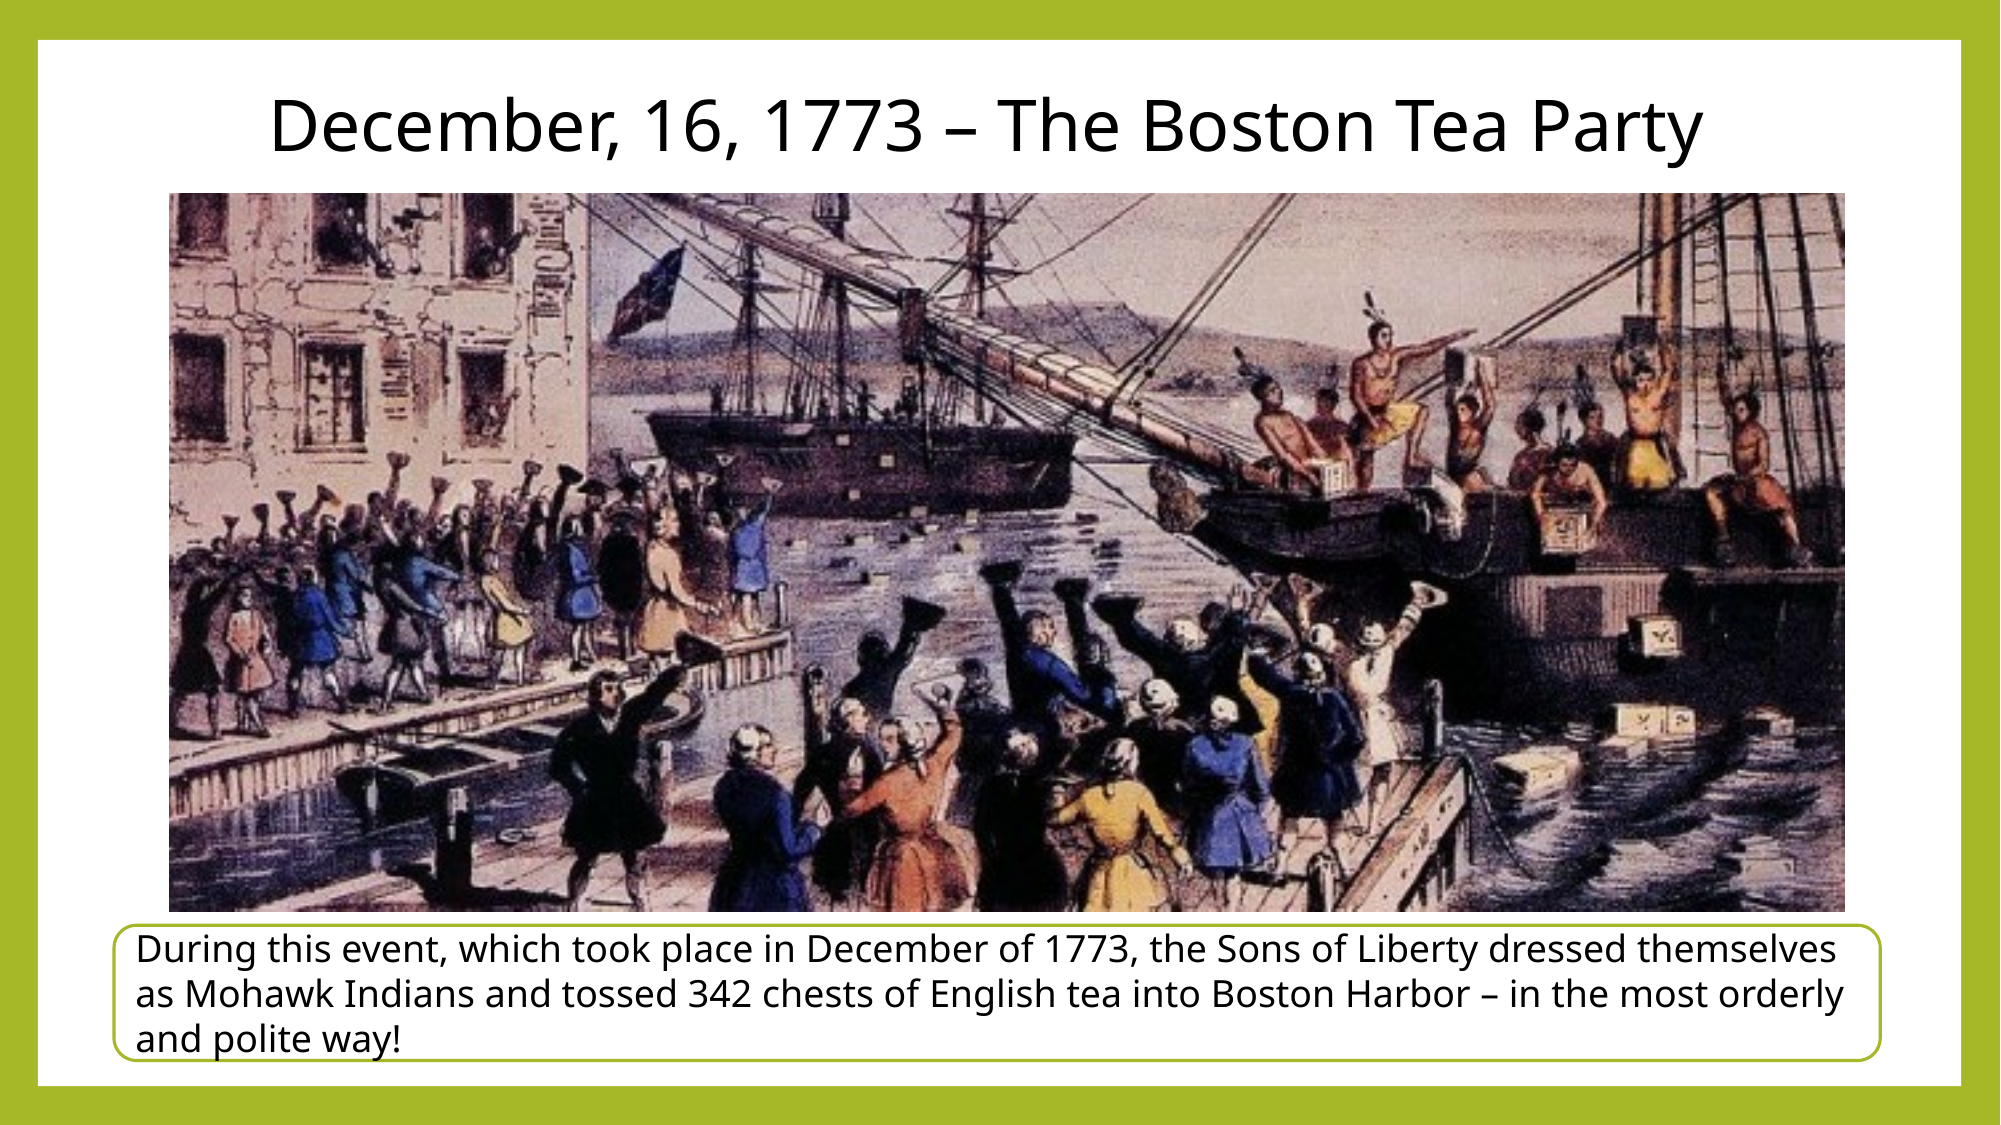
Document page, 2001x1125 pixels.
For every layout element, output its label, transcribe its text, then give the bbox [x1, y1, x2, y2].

text_box During this event, which took place in December of 1773, the Sons of Liberty dressed themselves as Mohawk Indians and tossed 342 chests of English tea into Boston Harbor – in the most orderly and polite way! [112, 923, 1882, 1063]
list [168, 193, 1845, 912]
title December, 16, 1773 – The Boston Tea Party [176, 59, 1797, 190]
